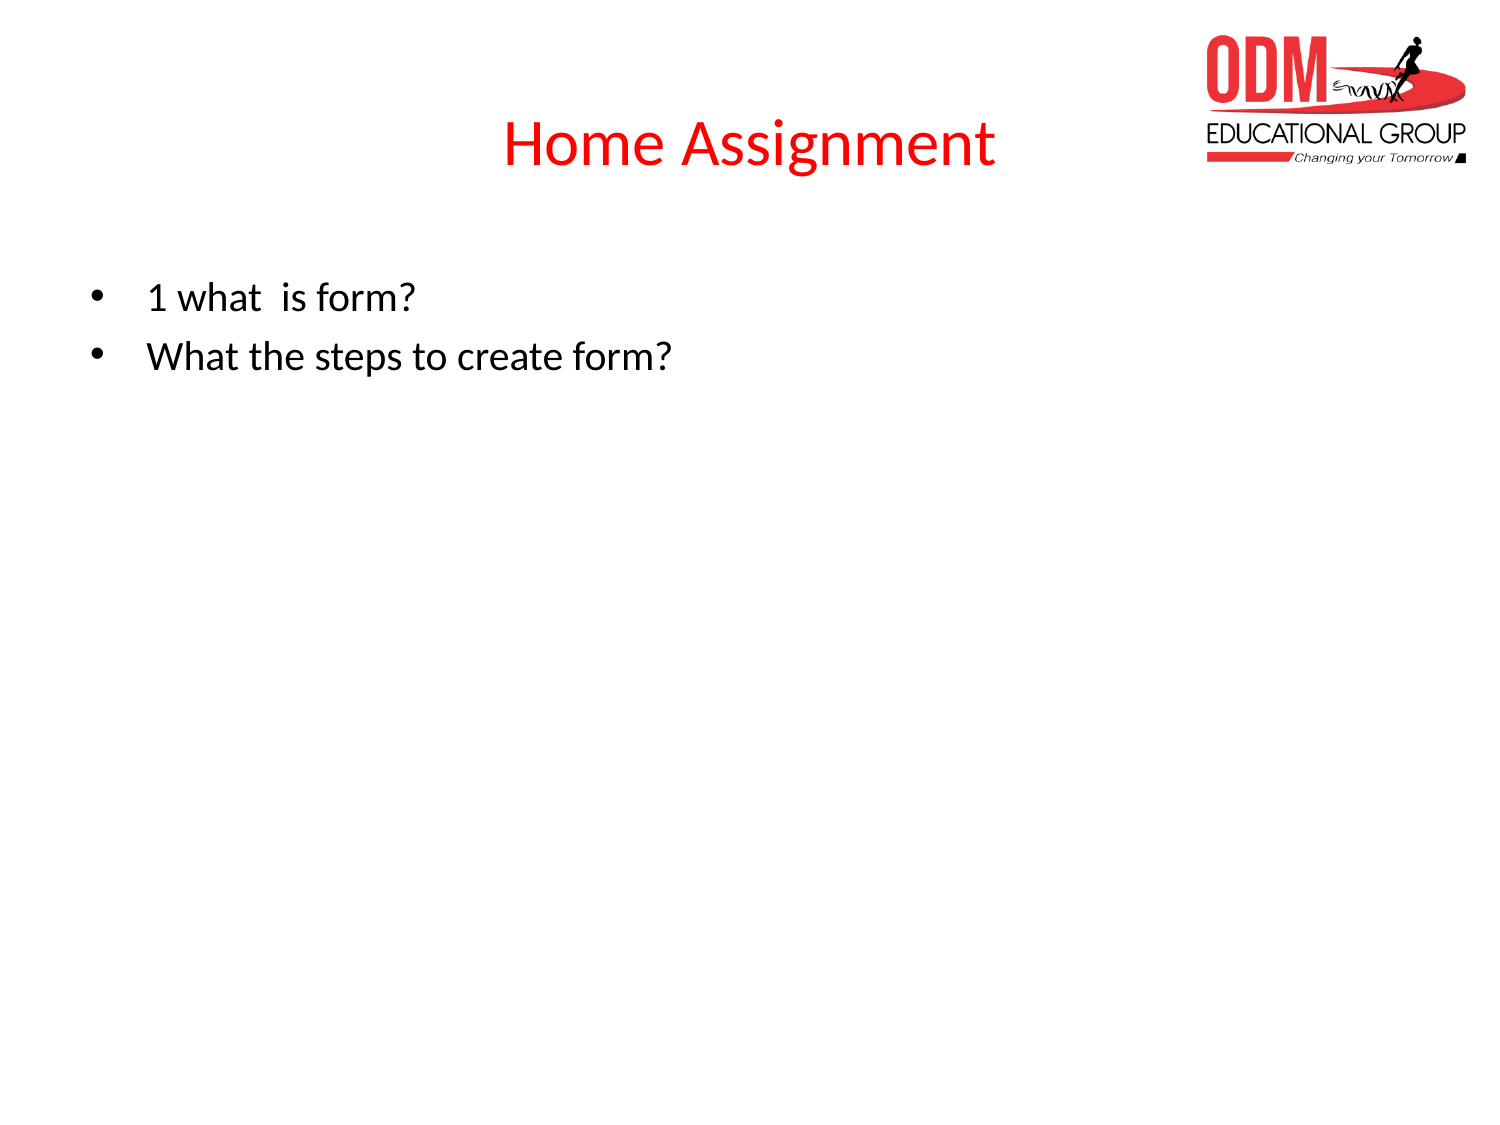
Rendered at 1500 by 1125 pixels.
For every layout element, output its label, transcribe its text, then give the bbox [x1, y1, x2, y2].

list 1 what is form? What the steps to create form? [75, 262, 1425, 1005]
title Home Assignment [75, 45, 1425, 233]
picture [1206, 34, 1467, 164]
